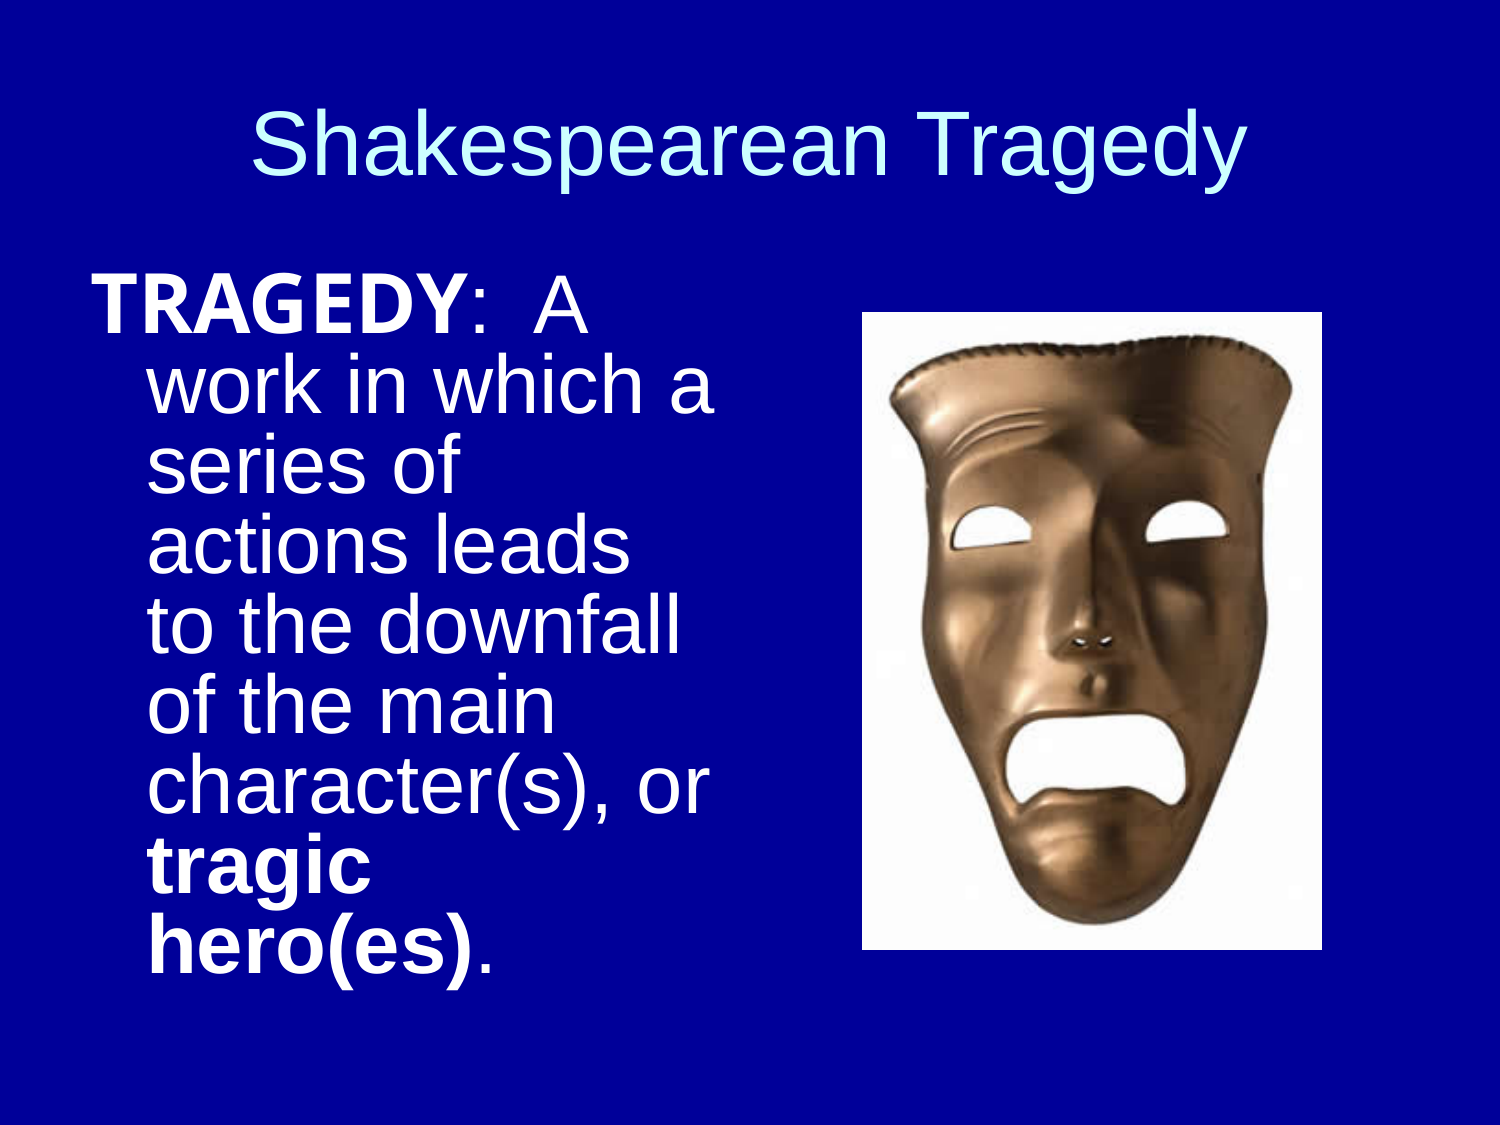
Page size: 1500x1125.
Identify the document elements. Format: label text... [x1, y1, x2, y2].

picture [862, 312, 1323, 951]
list TRAGEDY: A work in which a series of actions leads to the downfall of the main character(s), or tragic hero(es). [74, 262, 738, 1006]
title Shakespearean Tragedy [74, 44, 1426, 233]
